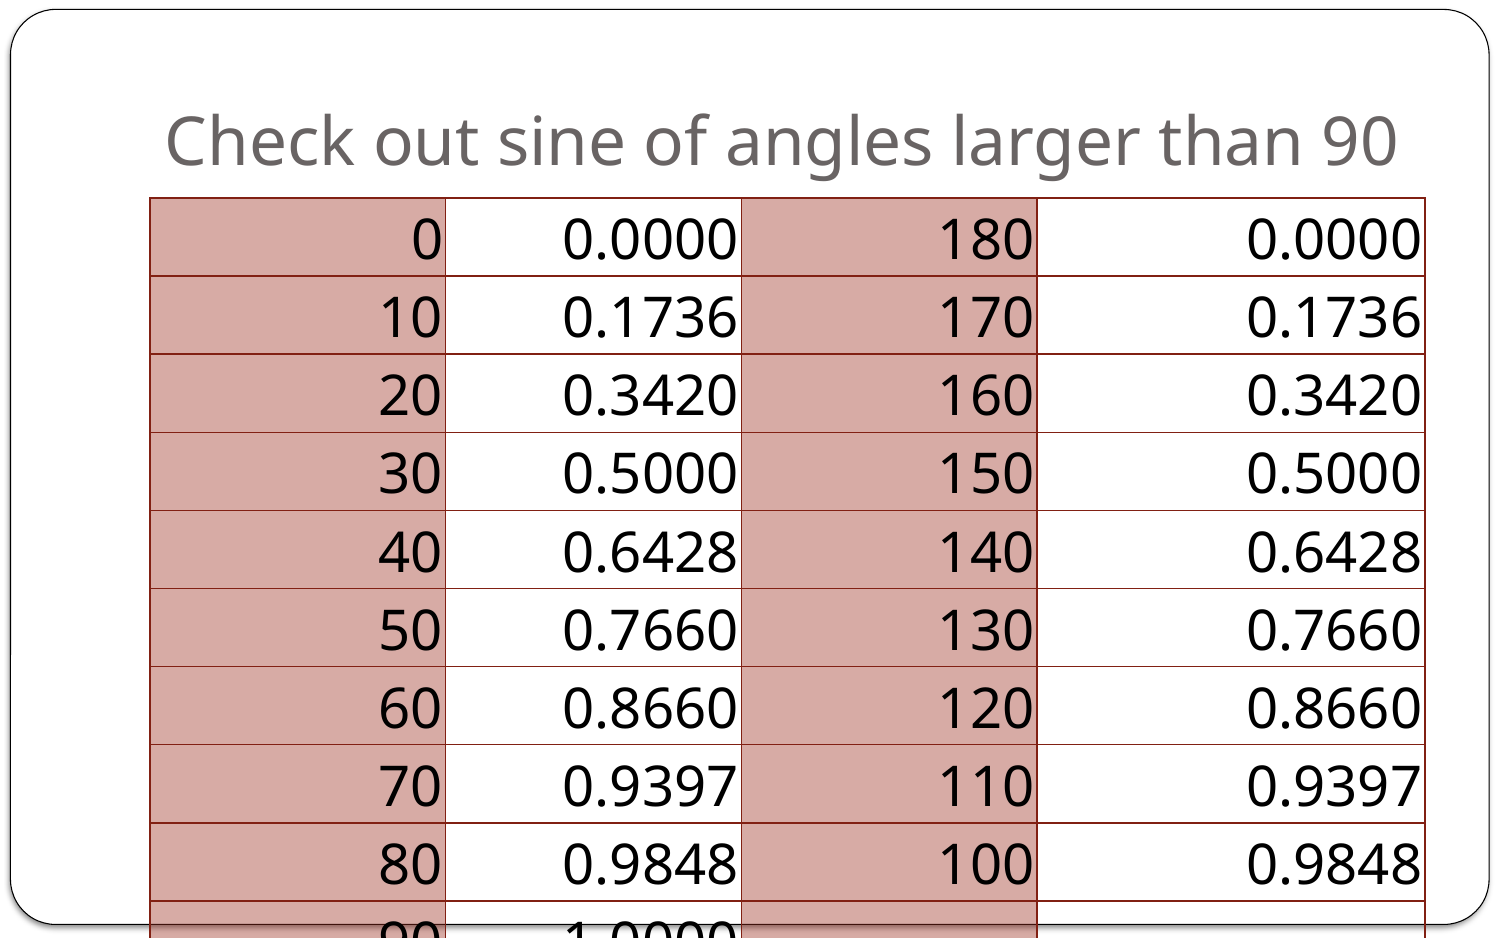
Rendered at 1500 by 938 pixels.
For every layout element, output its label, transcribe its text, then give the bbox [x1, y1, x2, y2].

table_cell [742, 902, 1036, 938]
table_cell 60 [151, 667, 445, 744]
table_cell 80 [151, 824, 445, 900]
table_cell 0.8660 [1038, 667, 1424, 744]
table_cell 0.5000 [446, 433, 741, 510]
table_cell 1.0000 [446, 902, 741, 938]
table_header 180 [742, 199, 1036, 275]
table_cell 0.9397 [446, 745, 741, 822]
table_cell 0.1736 [446, 277, 741, 353]
table_cell 0.7660 [1038, 589, 1424, 666]
table_cell 0.9848 [1038, 824, 1424, 900]
table_cell 0.3420 [446, 355, 741, 432]
table_cell 170 [742, 277, 1036, 353]
table_cell 100 [742, 824, 1036, 900]
table_cell 0.9848 [446, 824, 741, 900]
table_cell 130 [742, 589, 1036, 666]
table_cell [1038, 902, 1424, 938]
table_cell 160 [742, 355, 1036, 432]
table_cell 0.3420 [1038, 355, 1424, 432]
table_cell 10 [151, 277, 445, 353]
table_cell 110 [742, 745, 1036, 822]
table_header 0 [151, 199, 445, 275]
table_cell 40 [151, 511, 445, 588]
table_cell 30 [151, 433, 445, 510]
title Check out sine of angles larger than 90 [150, 37, 1425, 194]
table_cell 0.8660 [446, 667, 741, 744]
table_header 0.0000 [446, 199, 741, 275]
table_cell 150 [742, 433, 1036, 510]
table_cell 0.5000 [1038, 433, 1424, 510]
table_cell 0.6428 [446, 511, 741, 588]
table_cell 50 [151, 589, 445, 666]
table_cell 0.1736 [1038, 277, 1424, 353]
table_cell 90 [151, 902, 445, 938]
table_header 0.0000 [1038, 199, 1424, 275]
table_cell 20 [151, 355, 445, 432]
table_cell 0.7660 [446, 589, 741, 666]
table_cell 70 [151, 745, 445, 822]
table_cell 0.9397 [1038, 745, 1424, 822]
table_cell 120 [742, 667, 1036, 744]
table_cell 0.6428 [1038, 511, 1424, 588]
table_cell 140 [742, 511, 1036, 588]
